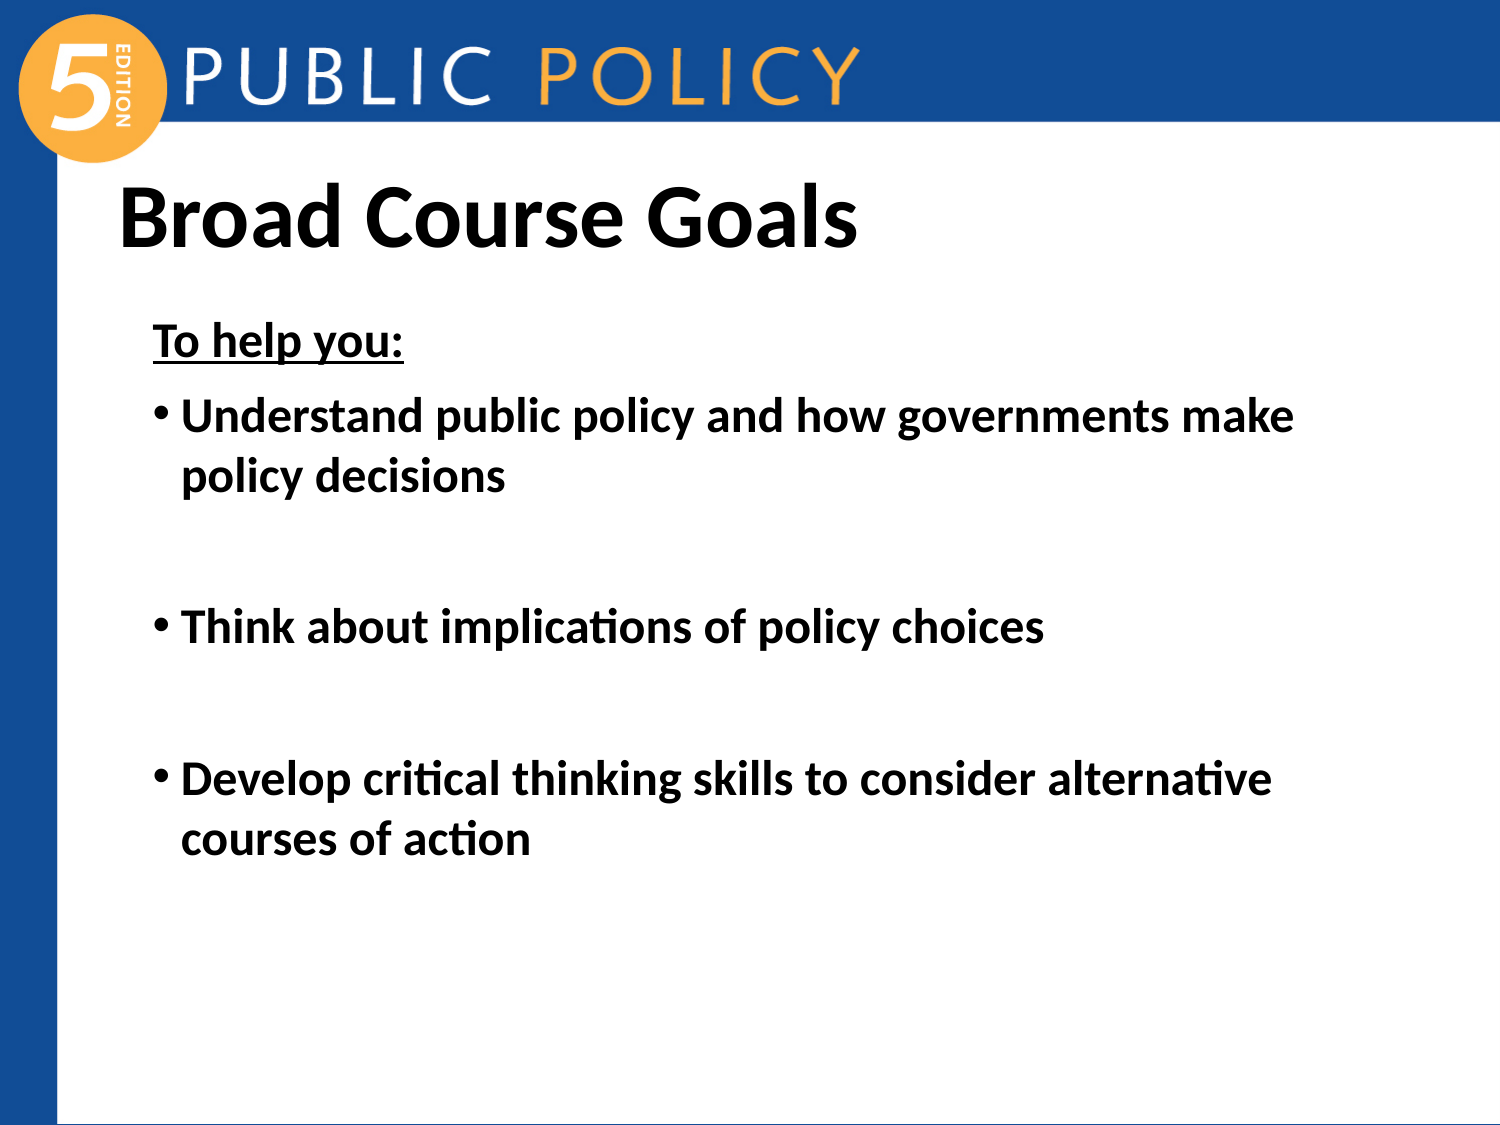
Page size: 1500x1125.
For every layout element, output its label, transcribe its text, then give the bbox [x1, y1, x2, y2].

picture [0, 0, 1500, 1125]
list To help you: Understand public policy and how governments make policy decisions Think about implications of policy choices Develop critical thinking skills to consider alternative courses of action [137, 299, 1397, 1014]
title Broad Course Goals [103, 122, 1397, 313]
